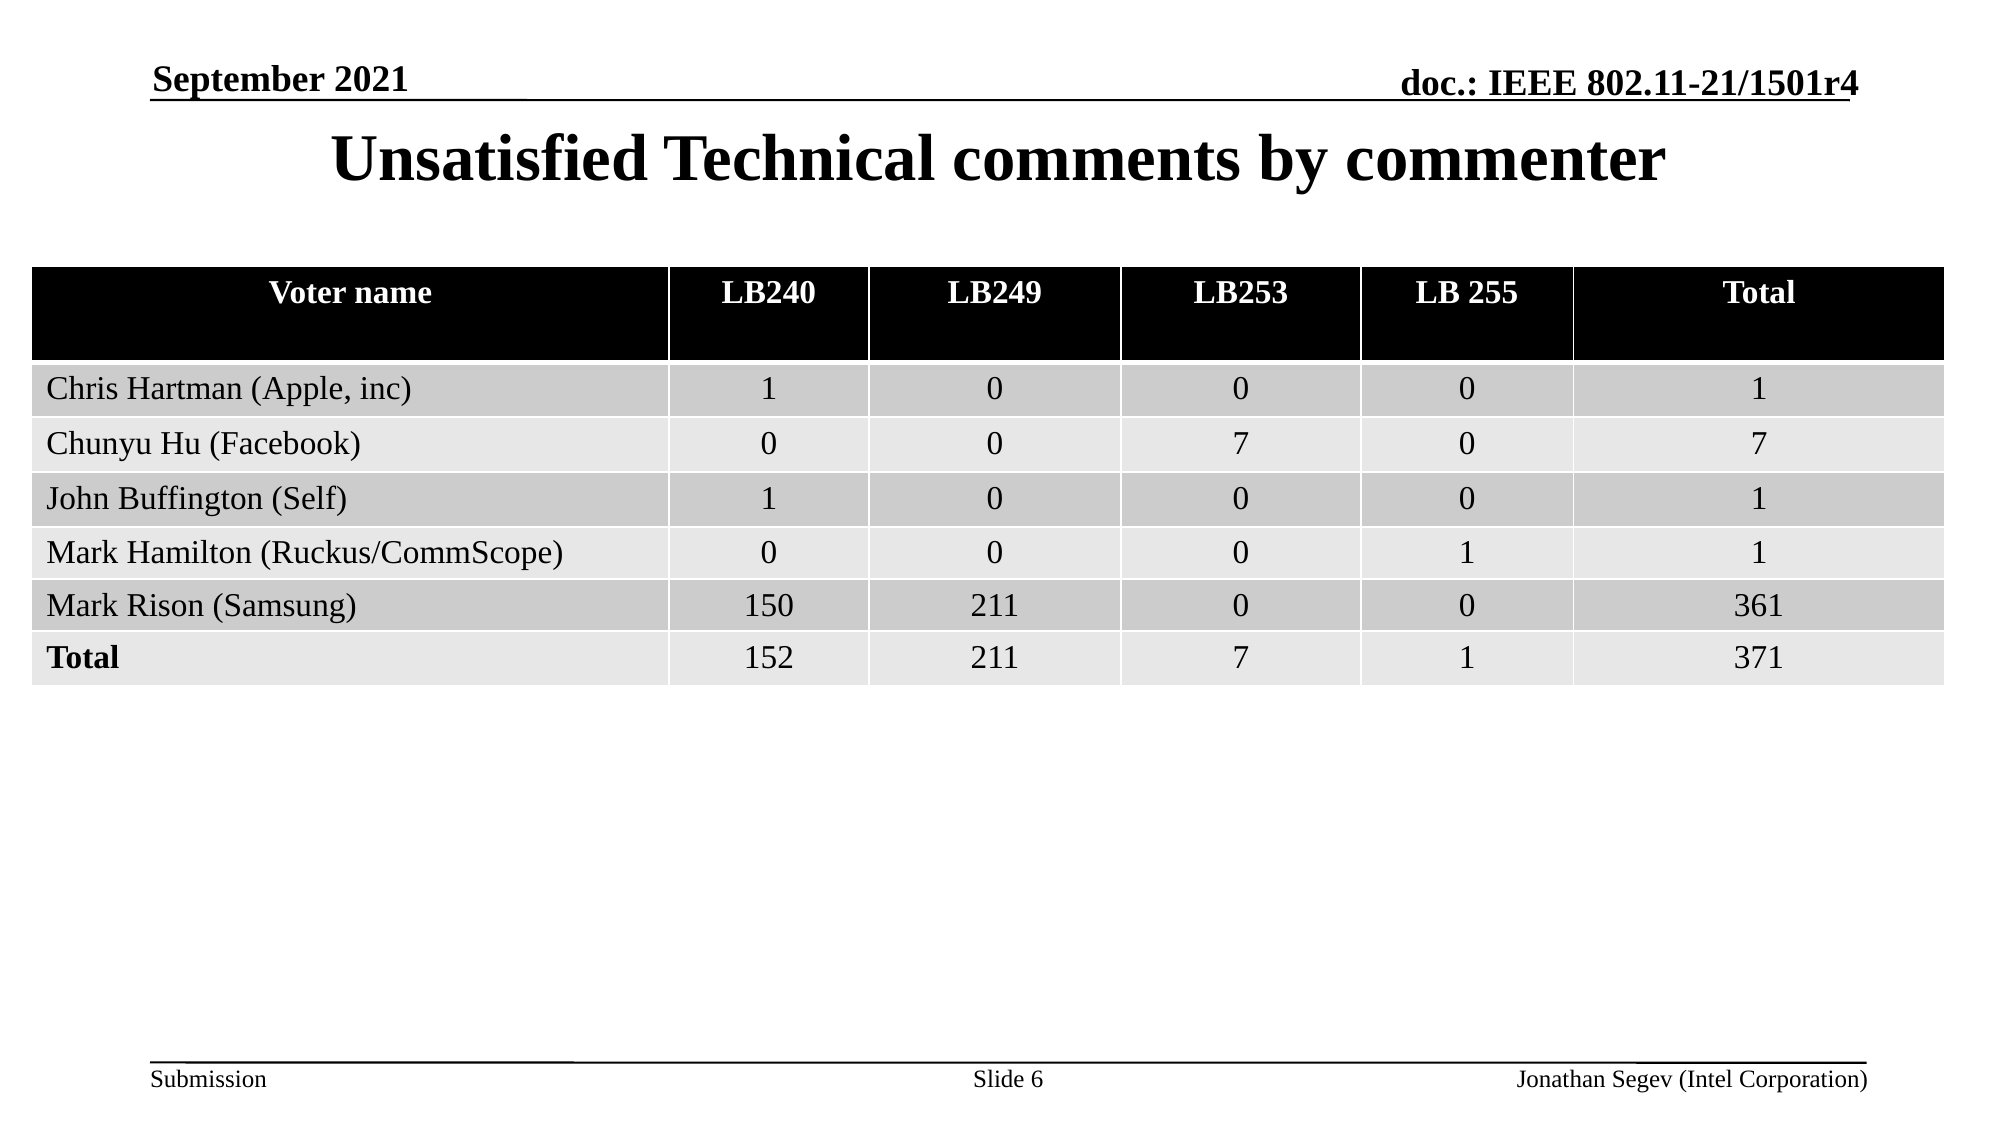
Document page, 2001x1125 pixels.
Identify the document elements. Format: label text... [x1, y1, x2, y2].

table_header LB 255 [1362, 267, 1573, 360]
table_cell 150 [670, 580, 868, 630]
table_cell 1 [1362, 528, 1573, 578]
table_cell 0 [1362, 473, 1573, 526]
table_cell 0 [1362, 365, 1573, 416]
table_cell 0 [1122, 528, 1360, 578]
table_cell 0 [1122, 365, 1360, 416]
table_cell 211 [870, 580, 1120, 630]
table_cell Mark Rison (Samsung) [32, 580, 668, 630]
table_cell 1 [670, 365, 868, 416]
table_cell 0 [870, 365, 1120, 416]
table_cell 1 [670, 473, 868, 526]
table_cell Mark Hamilton (Ruckus/CommScope) [32, 528, 668, 578]
table_cell 371 [1574, 632, 1944, 685]
table_cell John Buffington (Self) [32, 473, 668, 526]
table_cell 1 [1362, 632, 1573, 685]
table_cell 0 [870, 418, 1120, 471]
table_cell 0 [670, 418, 868, 471]
table_cell 1 [1574, 473, 1944, 526]
title Unsatisfied Technical comments by commenter [149, 112, 1850, 196]
table_cell 0 [1362, 418, 1573, 471]
table_cell 211 [870, 632, 1120, 685]
table_cell Chunyu Hu (Facebook) [32, 418, 668, 471]
table_header LB253 [1122, 267, 1360, 360]
table_cell 361 [1574, 580, 1944, 630]
table_cell Chris Hartman (Apple, inc) [32, 365, 668, 416]
table_cell 152 [670, 632, 868, 685]
table_cell 0 [870, 473, 1120, 526]
table_header Total [1574, 267, 1944, 360]
table_cell 0 [1122, 473, 1360, 526]
table_header LB249 [870, 267, 1120, 360]
table_cell 1 [1574, 365, 1944, 416]
slide_number Slide 6 [950, 1061, 1067, 1123]
footer Jonathan Segev (Intel Corporation) [1171, 1061, 1869, 1093]
table_cell 0 [870, 528, 1120, 578]
table_cell 7 [1574, 418, 1944, 471]
table_cell 0 [670, 528, 868, 578]
table_cell 0 [1122, 580, 1360, 630]
table_cell 1 [1574, 528, 1944, 578]
table_header Voter name [32, 267, 668, 360]
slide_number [152, 54, 563, 100]
table_cell 0 [1362, 580, 1573, 630]
table_cell 7 [1122, 632, 1360, 685]
table_header LB240 [670, 267, 868, 360]
table_cell Total [32, 632, 668, 685]
table_cell 7 [1122, 418, 1360, 471]
